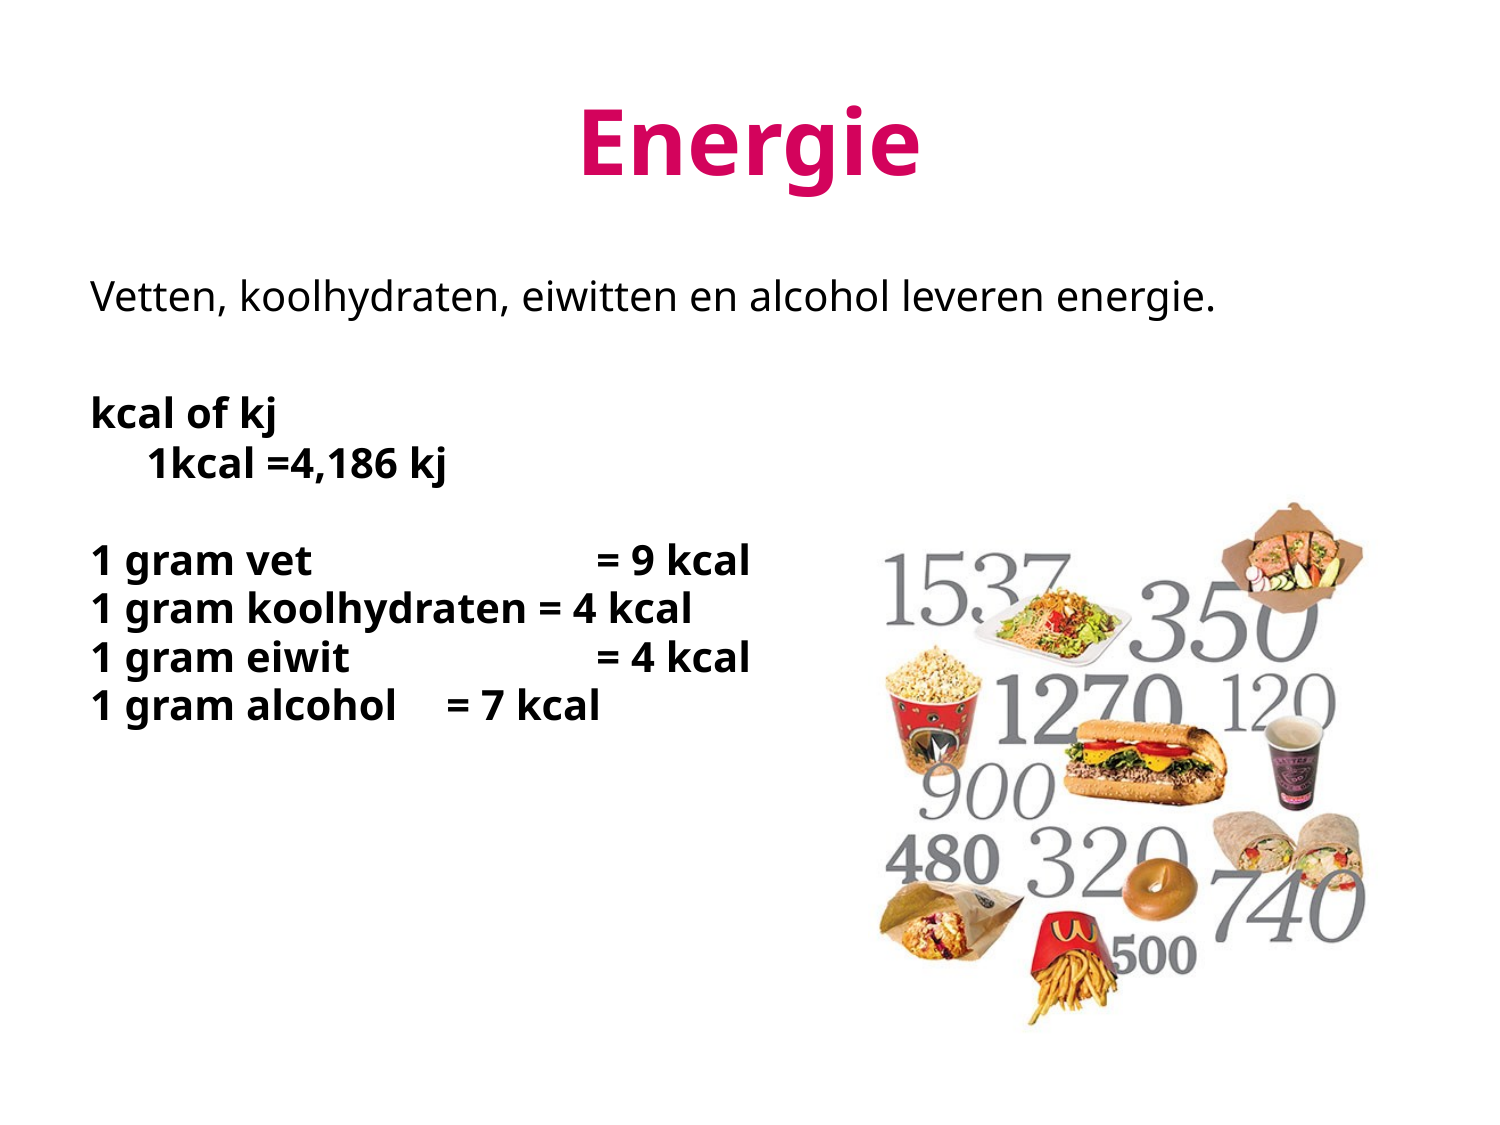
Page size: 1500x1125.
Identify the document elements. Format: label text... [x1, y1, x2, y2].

title Energie [75, 45, 1425, 233]
picture [867, 467, 1387, 1037]
list Vetten, koolhydraten, eiwitten en alcohol leveren energie. kcal of kj 1kcal =4,186 kj 1 gram vet = 9 kcal 1 gram koolhydraten = 4 kcal 1 gram eiwit = 4 kcal 1 gram alcohol = 7 kcal [75, 262, 1425, 1005]
